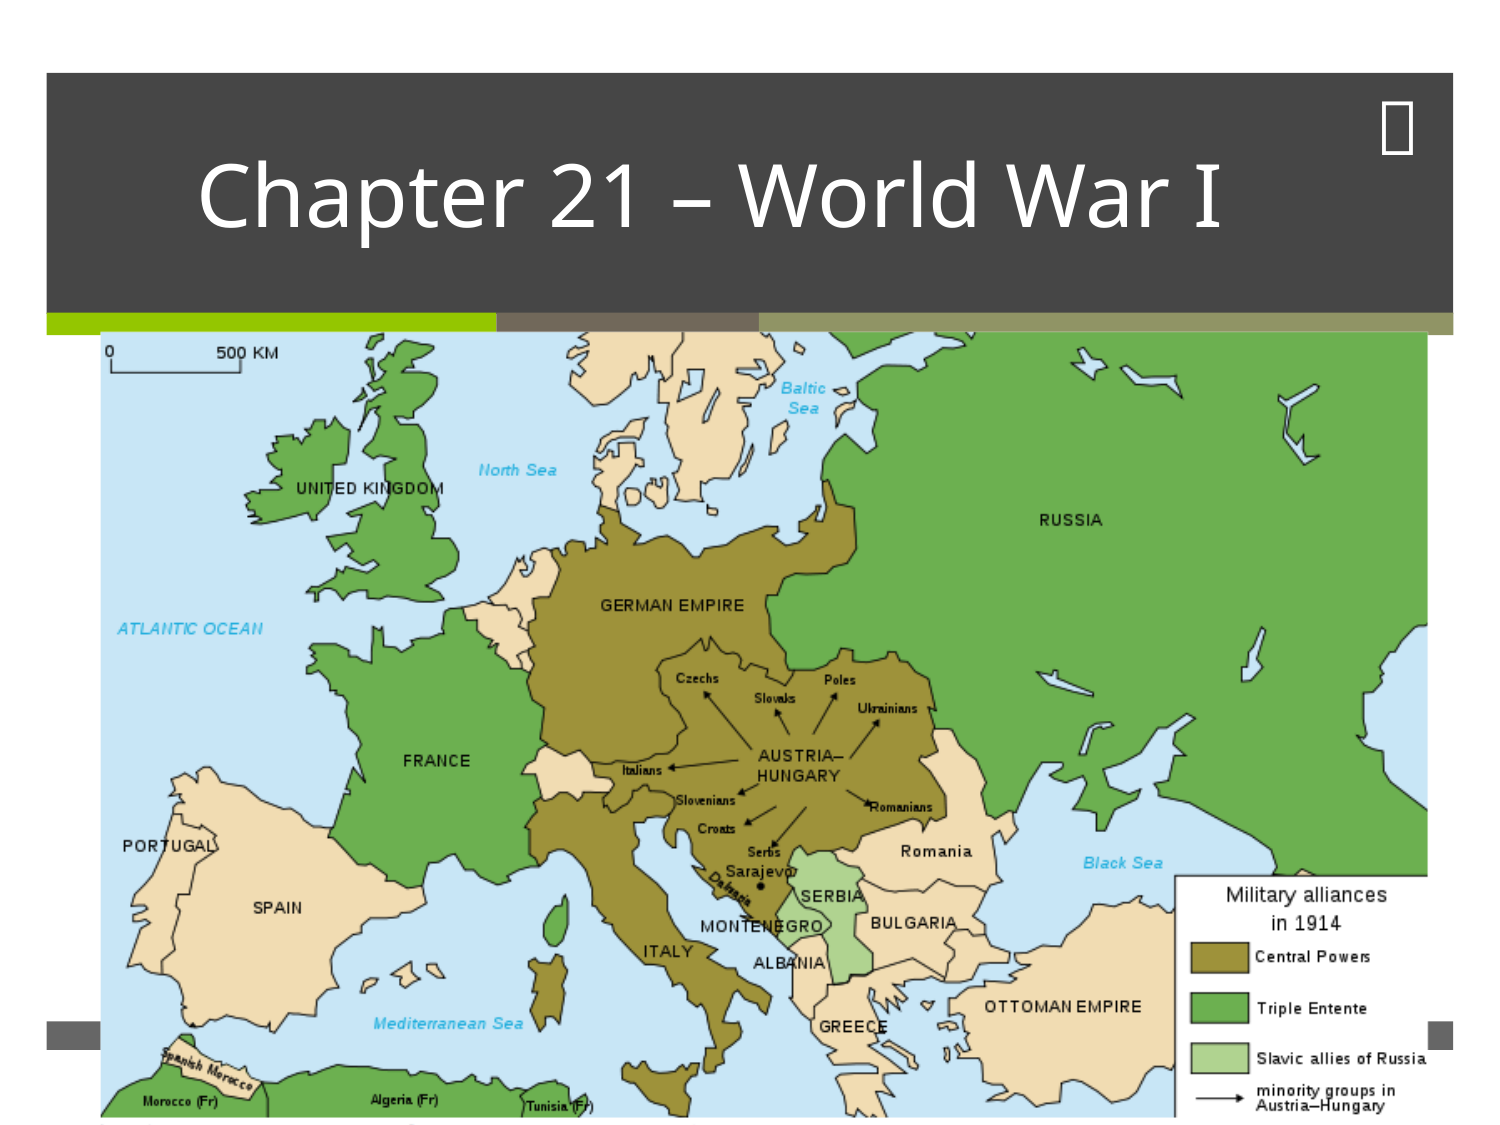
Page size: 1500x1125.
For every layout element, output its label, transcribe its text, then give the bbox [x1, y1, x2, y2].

picture [68, 272, 1461, 1125]
title Chapter 21 – World War I [69, 73, 1351, 253]
